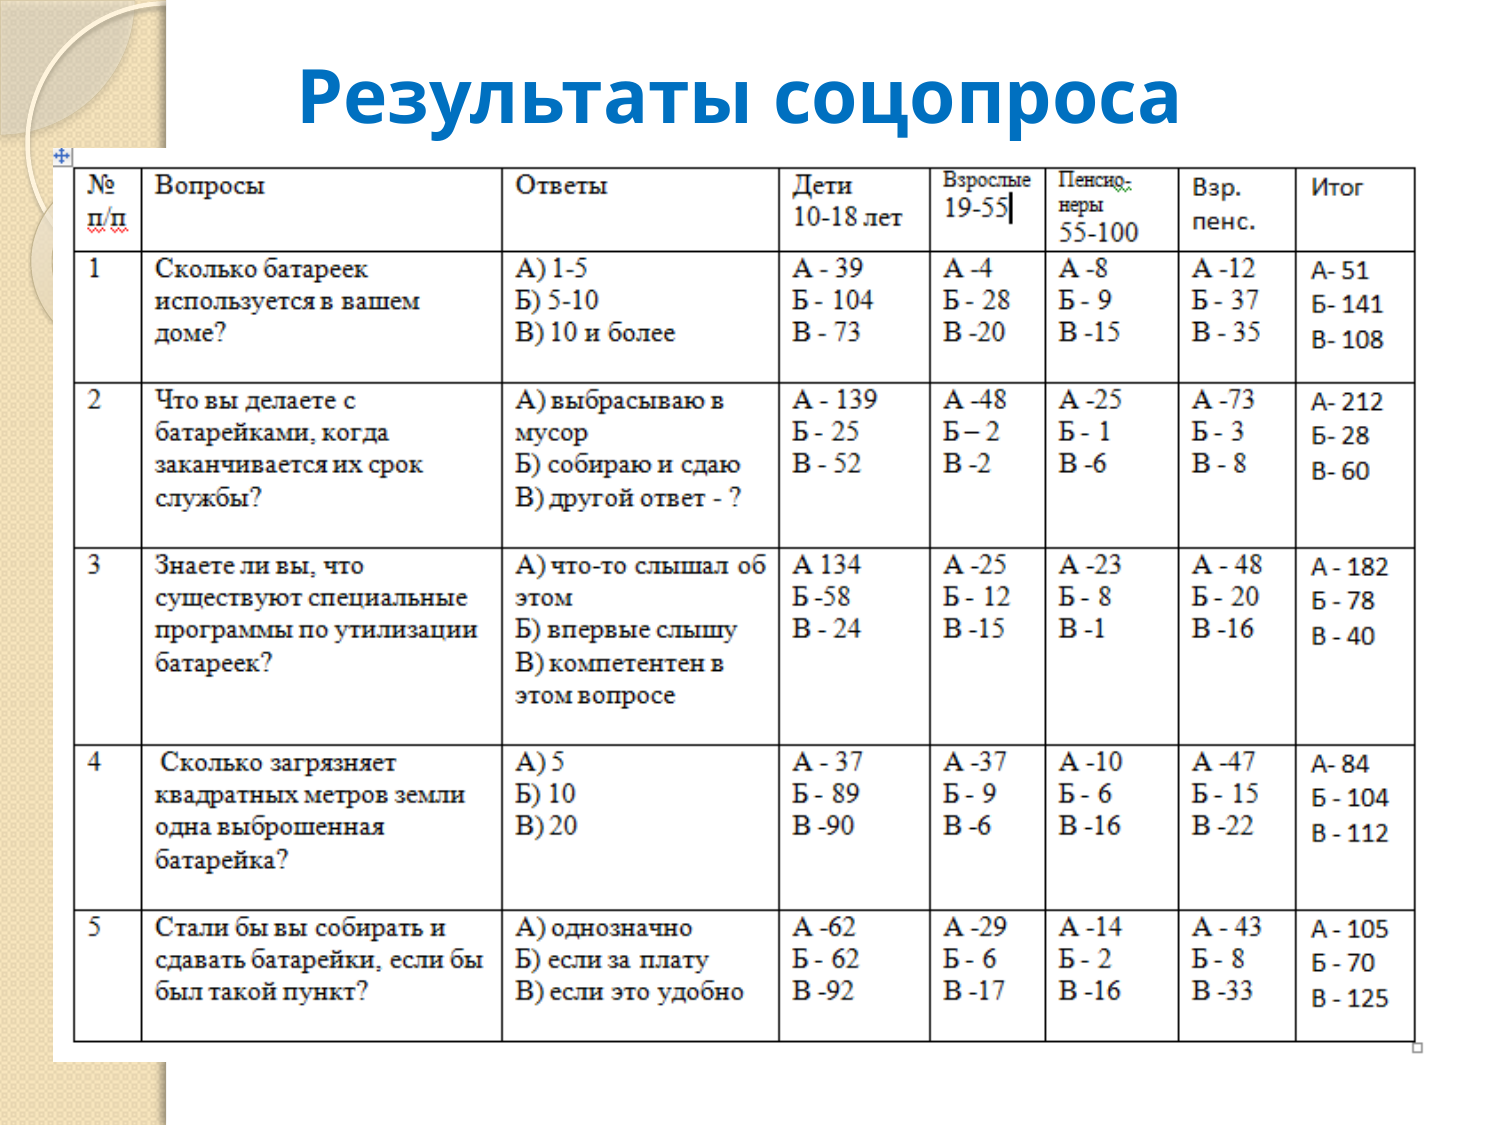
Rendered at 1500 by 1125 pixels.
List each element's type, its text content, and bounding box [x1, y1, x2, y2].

picture [52, 148, 1436, 1062]
title Результаты соцопроса [64, 0, 1415, 144]
